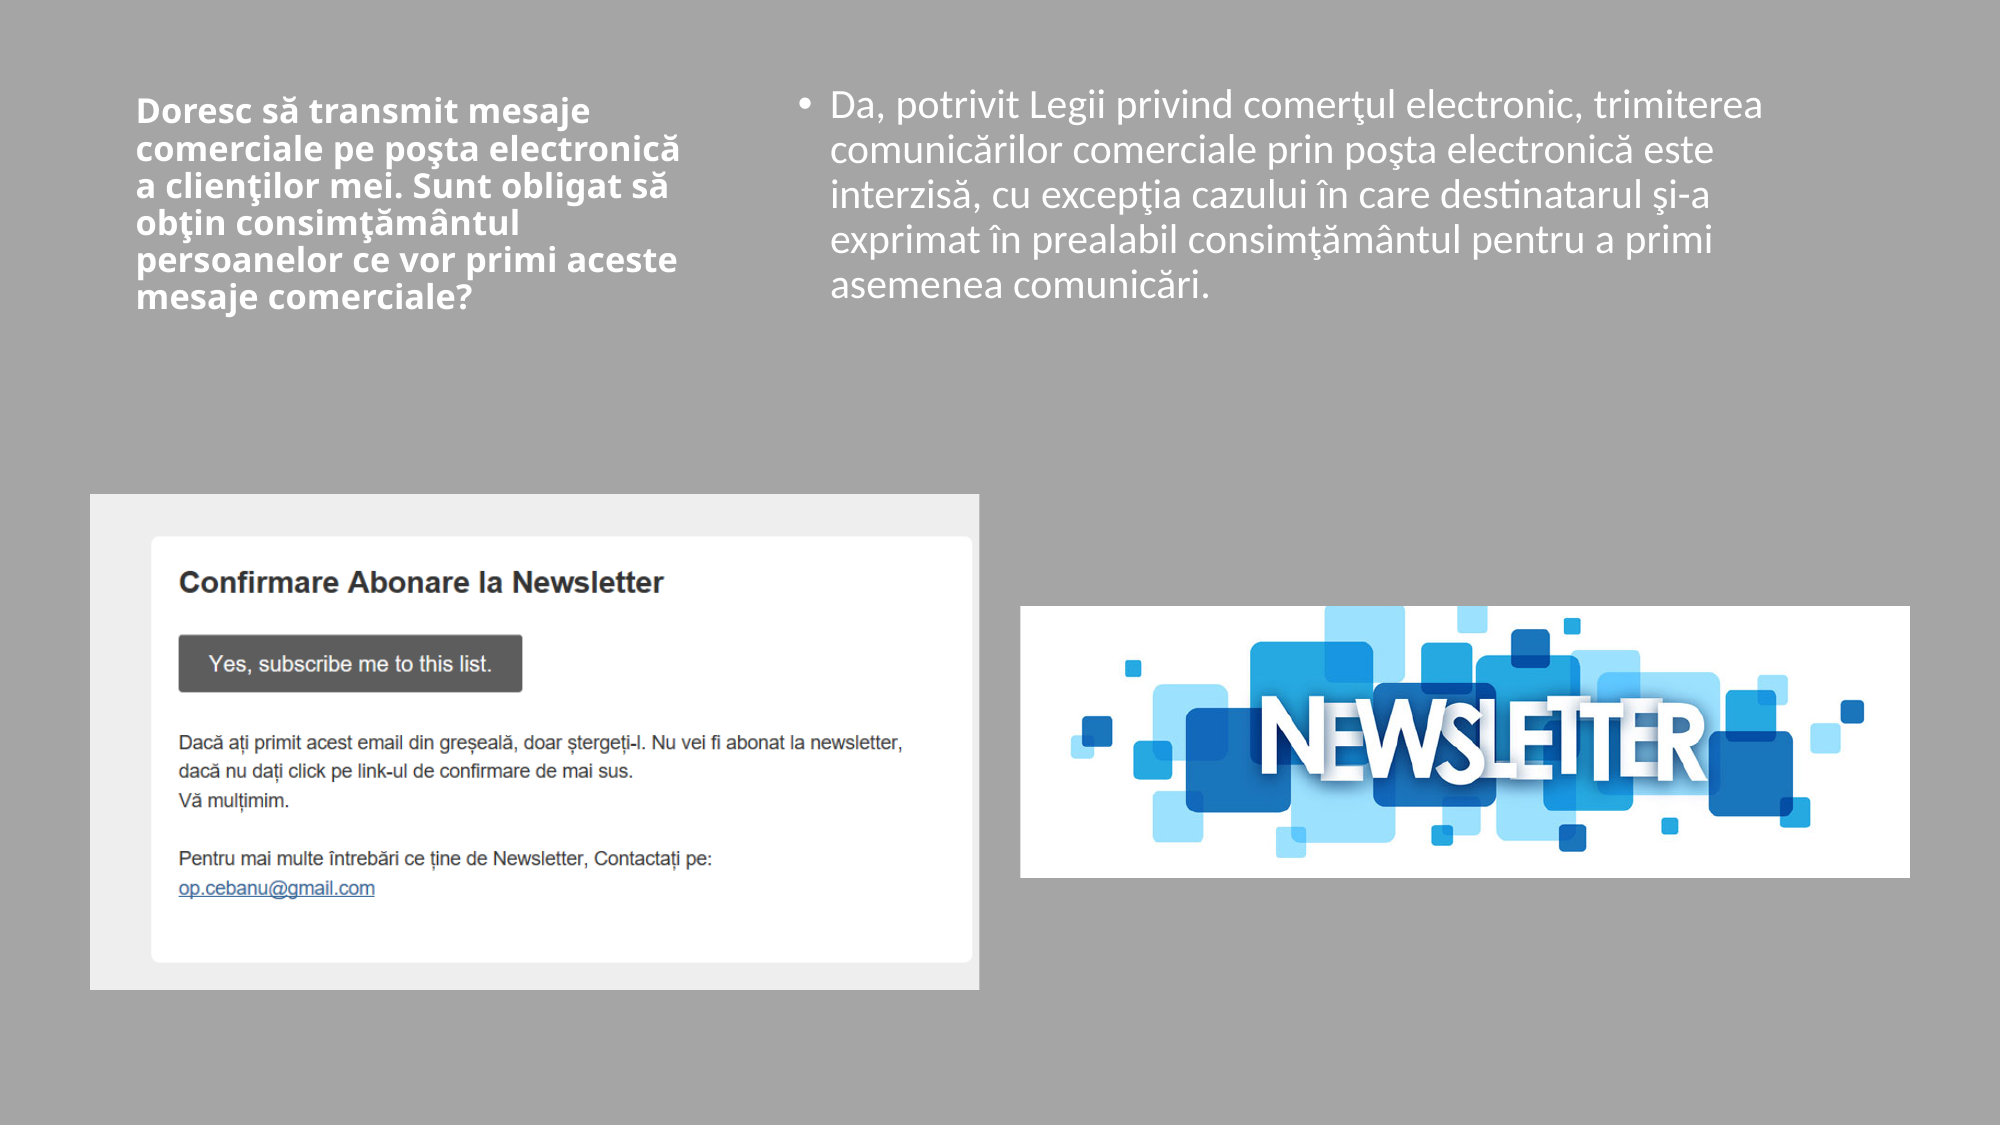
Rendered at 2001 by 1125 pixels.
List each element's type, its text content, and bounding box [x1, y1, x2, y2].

picture [89, 494, 980, 990]
title Doresc să transmit mesaje comerciale pe poşta electronică a clienţilor mei. Sunt obligat să obţin consimţământul persoanelor ce vor primi aceste mesaje comerciale? [115, 71, 715, 381]
list Da, potrivit Legii privind comerţul electronic, trimiterea comunicărilor comerciale prin poşta electronică este interzisă, cu excepţia cazului în care destinatarul şi-a exprimat în prealabil consimţământul pentru a primi asemenea comunicări. [777, 71, 1885, 381]
picture [1020, 606, 1910, 878]
